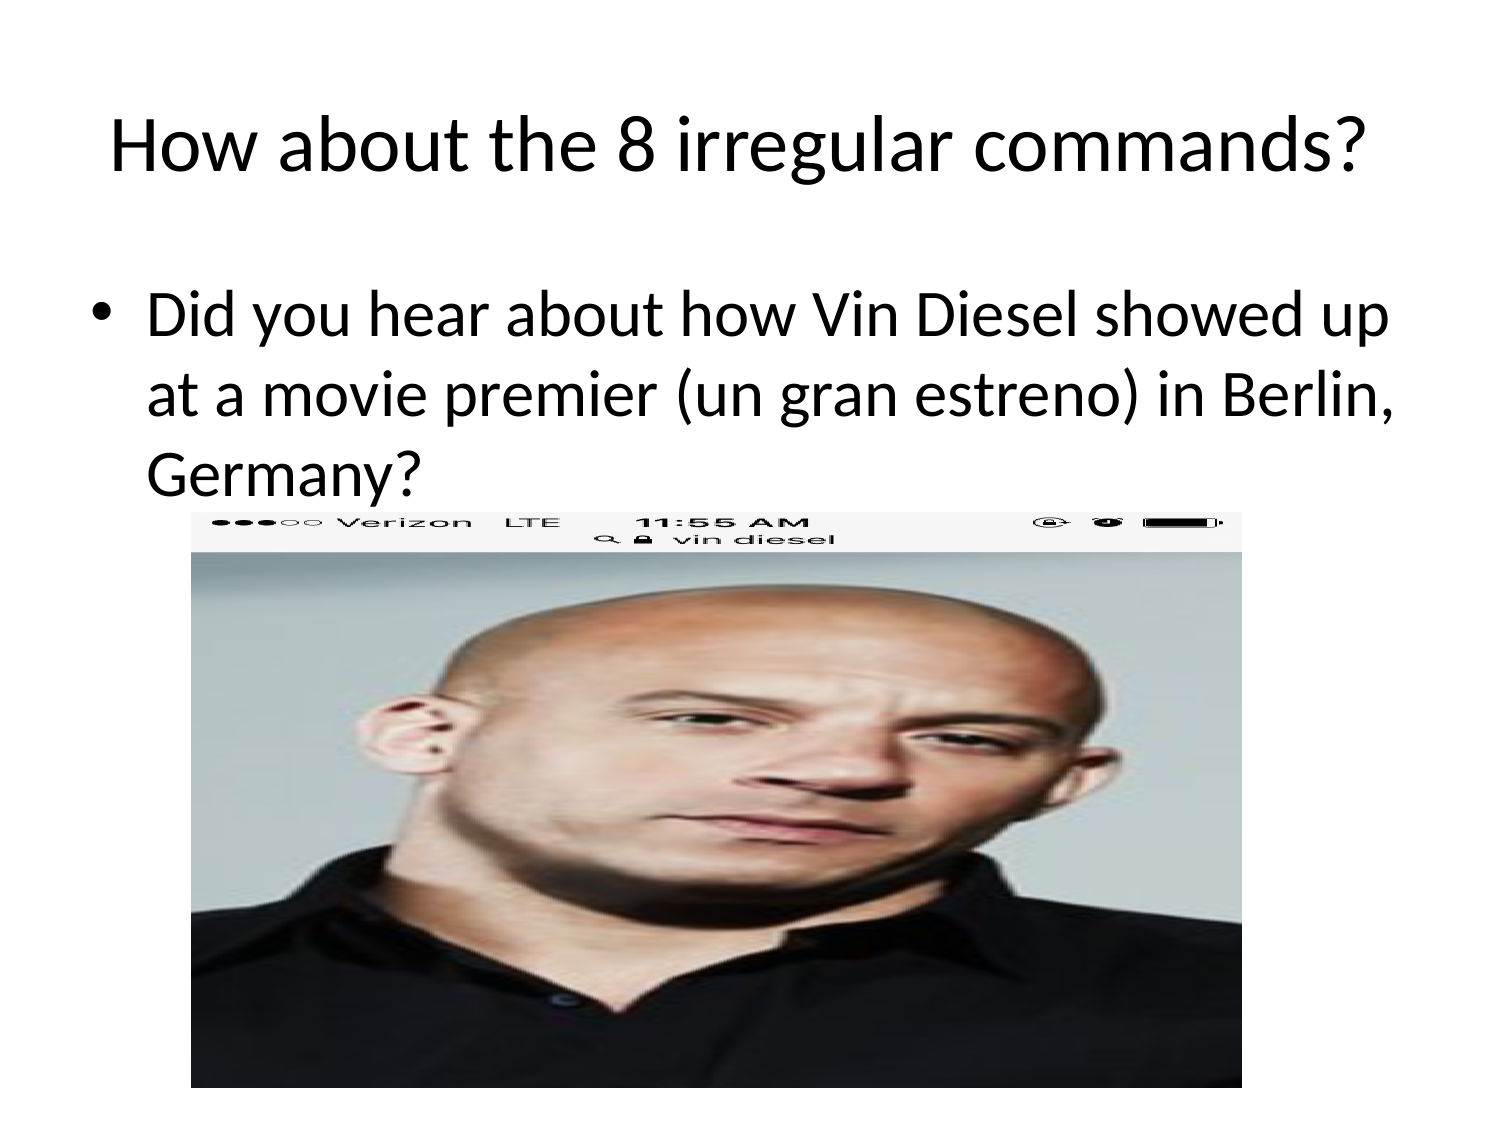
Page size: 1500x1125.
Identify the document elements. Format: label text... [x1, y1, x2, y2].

title How about the 8 irregular commands? [75, 45, 1425, 233]
picture [191, 512, 1242, 1088]
list Did you hear about how Vin Diesel showed up at a movie premier (un gran estreno) in Berlin, Germany? [75, 262, 1425, 1005]
